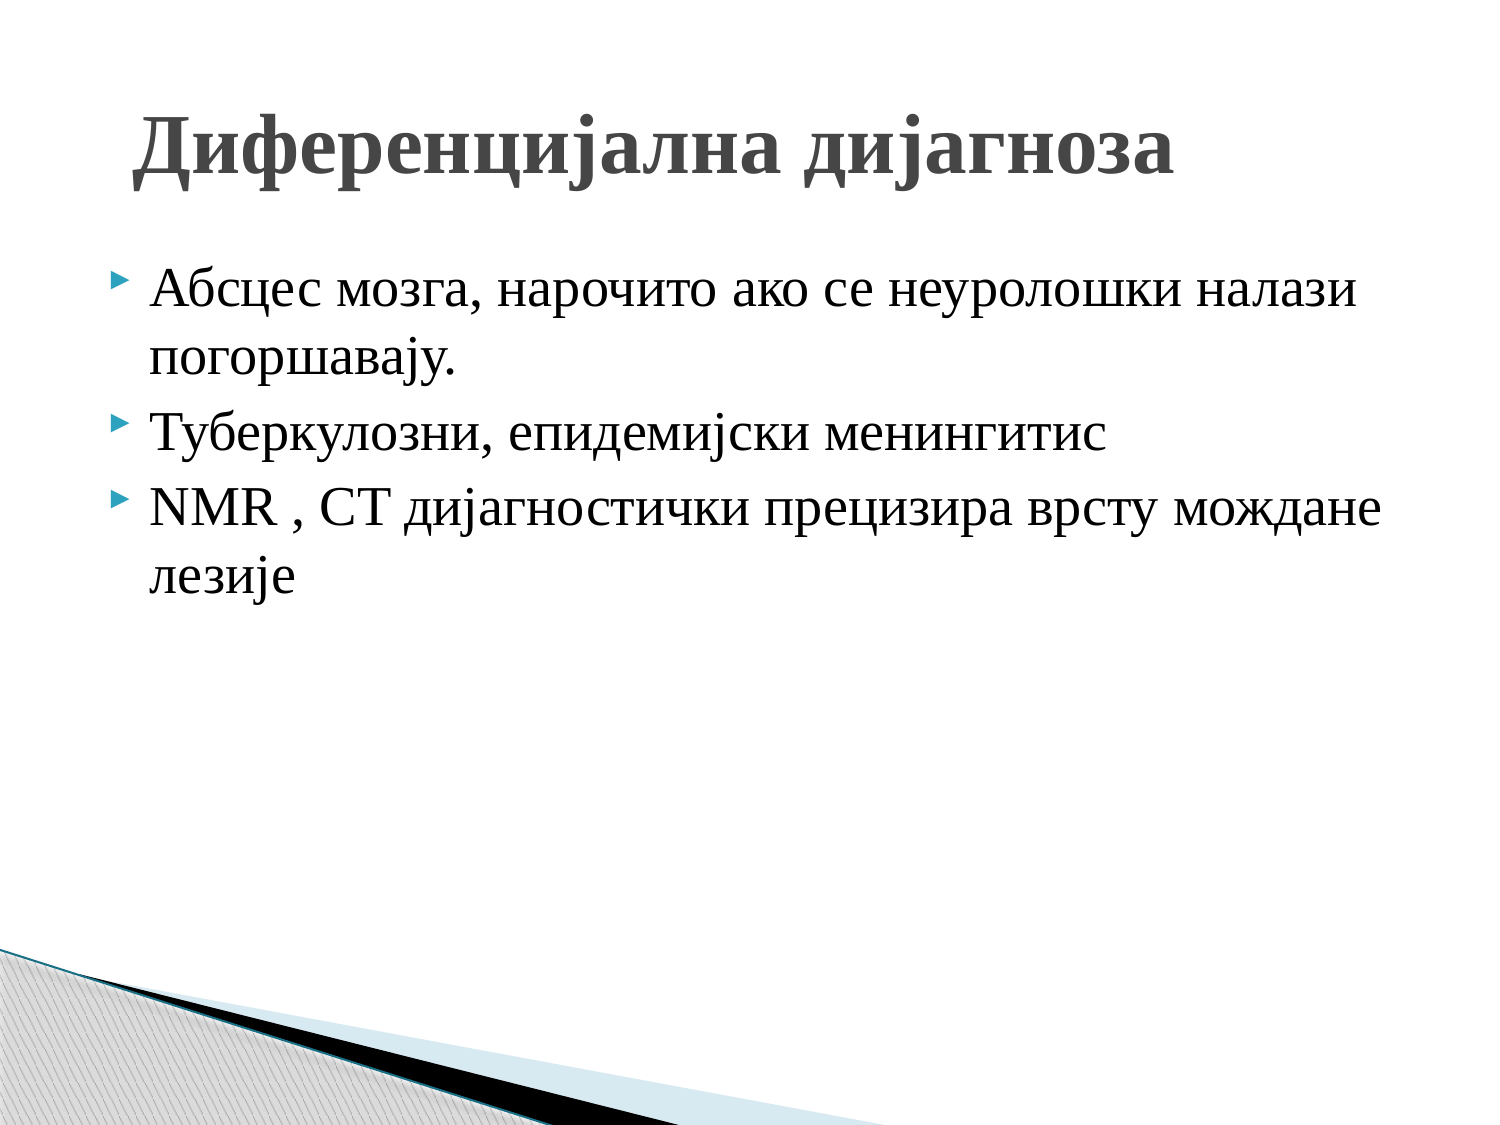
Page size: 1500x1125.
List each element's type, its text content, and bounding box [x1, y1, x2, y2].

list Абсцес мозга, нарочито ако се неуролошки налази погоршавају. Туберкулозни, епидемијски менингитис NMR , CT дијагностички прецизира врсту мождане лезије [75, 243, 1425, 986]
title Диференцијална дијагноза [75, 45, 1425, 233]
